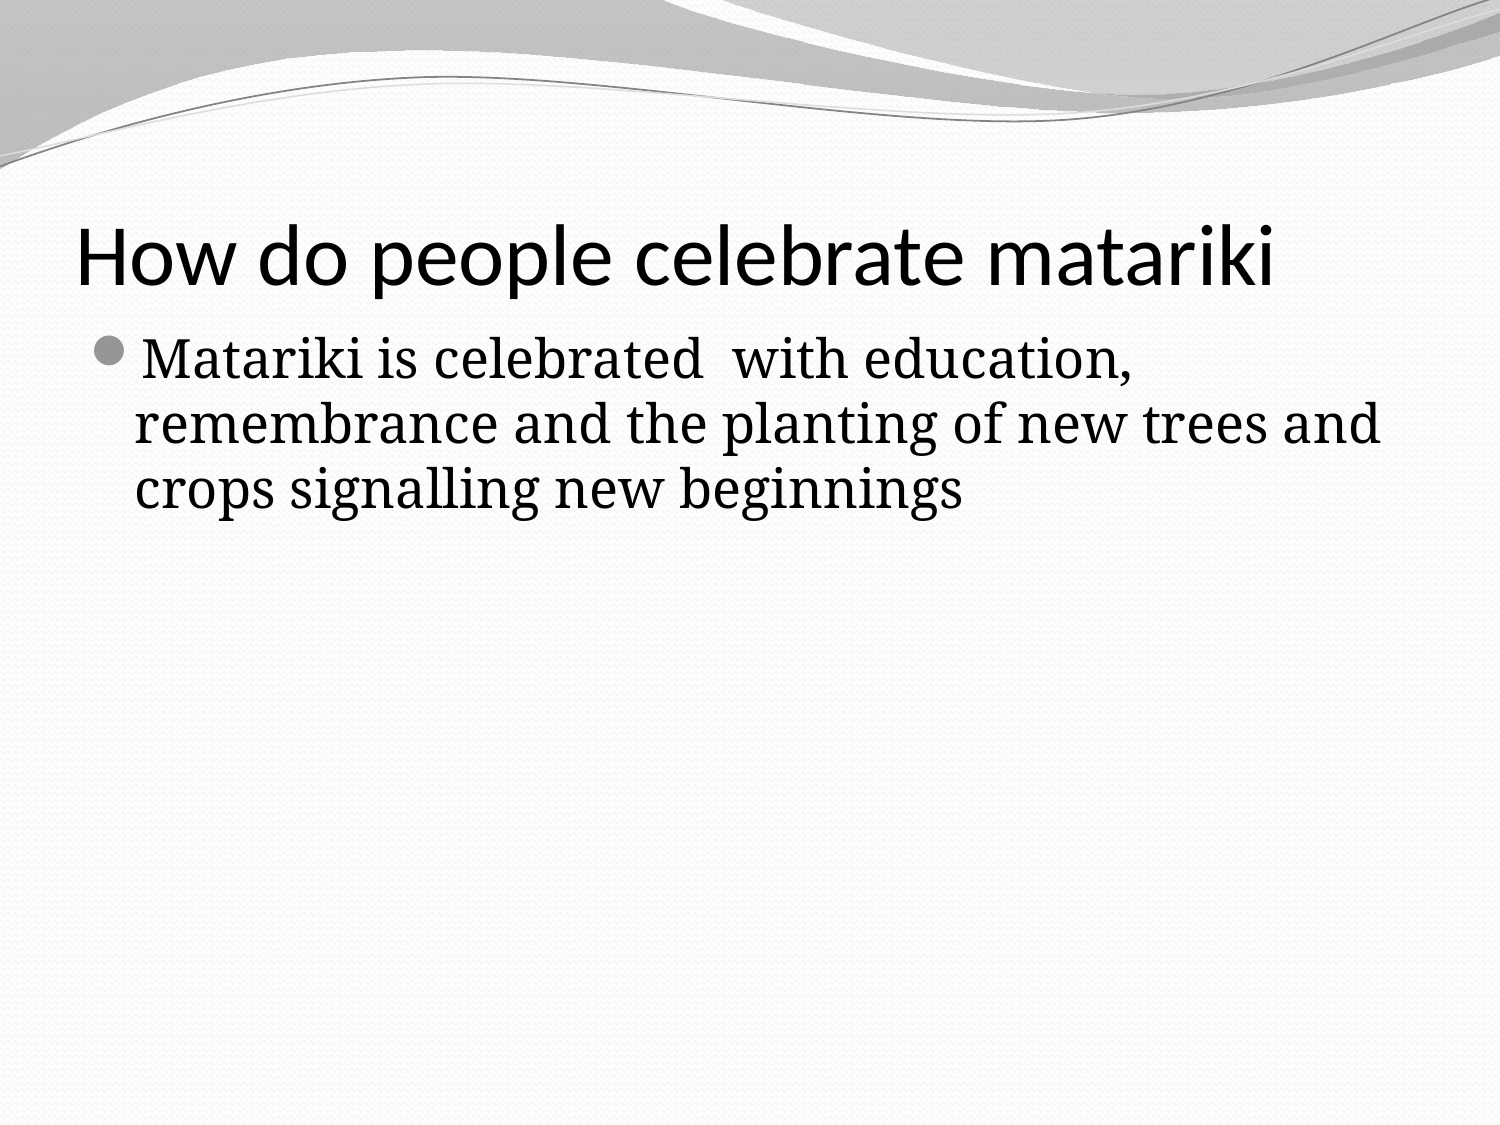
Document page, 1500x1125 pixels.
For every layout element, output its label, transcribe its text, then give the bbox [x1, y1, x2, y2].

list Matariki is celebrated with education, remembrance and the planting of new trees and crops signalling new beginnings [75, 317, 1425, 1038]
title How do people celebrate matariki [75, 115, 1425, 303]
